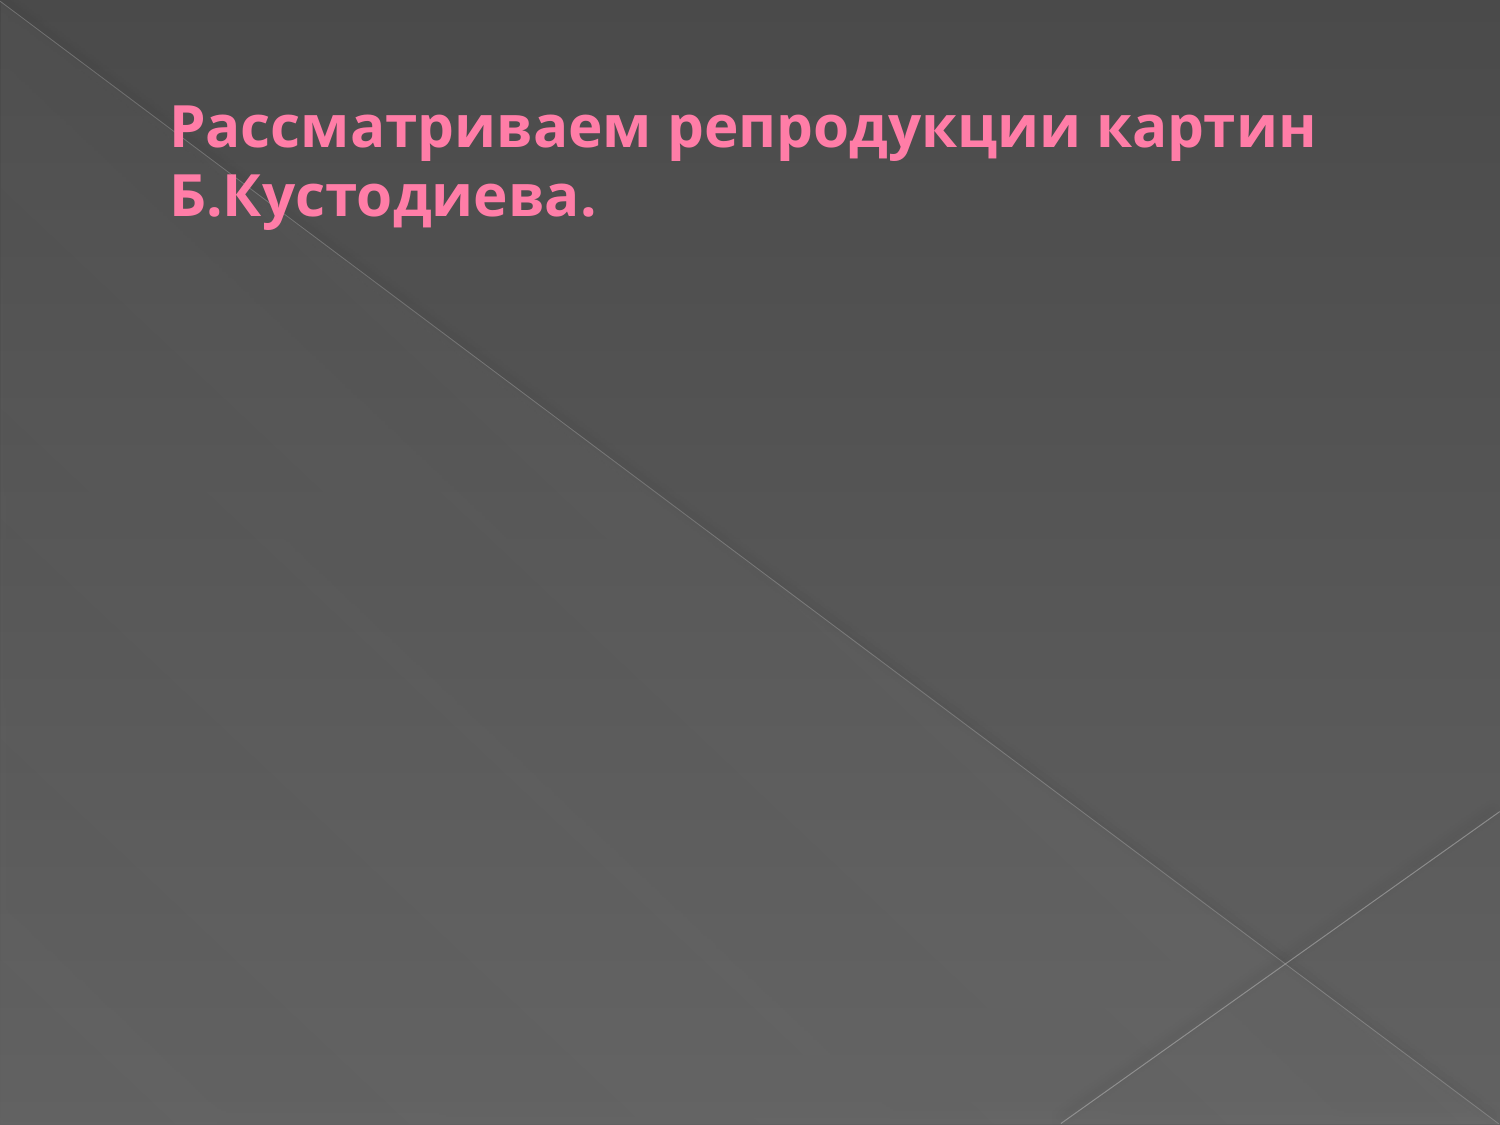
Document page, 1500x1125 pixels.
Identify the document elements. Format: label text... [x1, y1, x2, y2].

title Рассматриваем репродукции картин Б.Кустодиева. [75, 43, 1425, 274]
